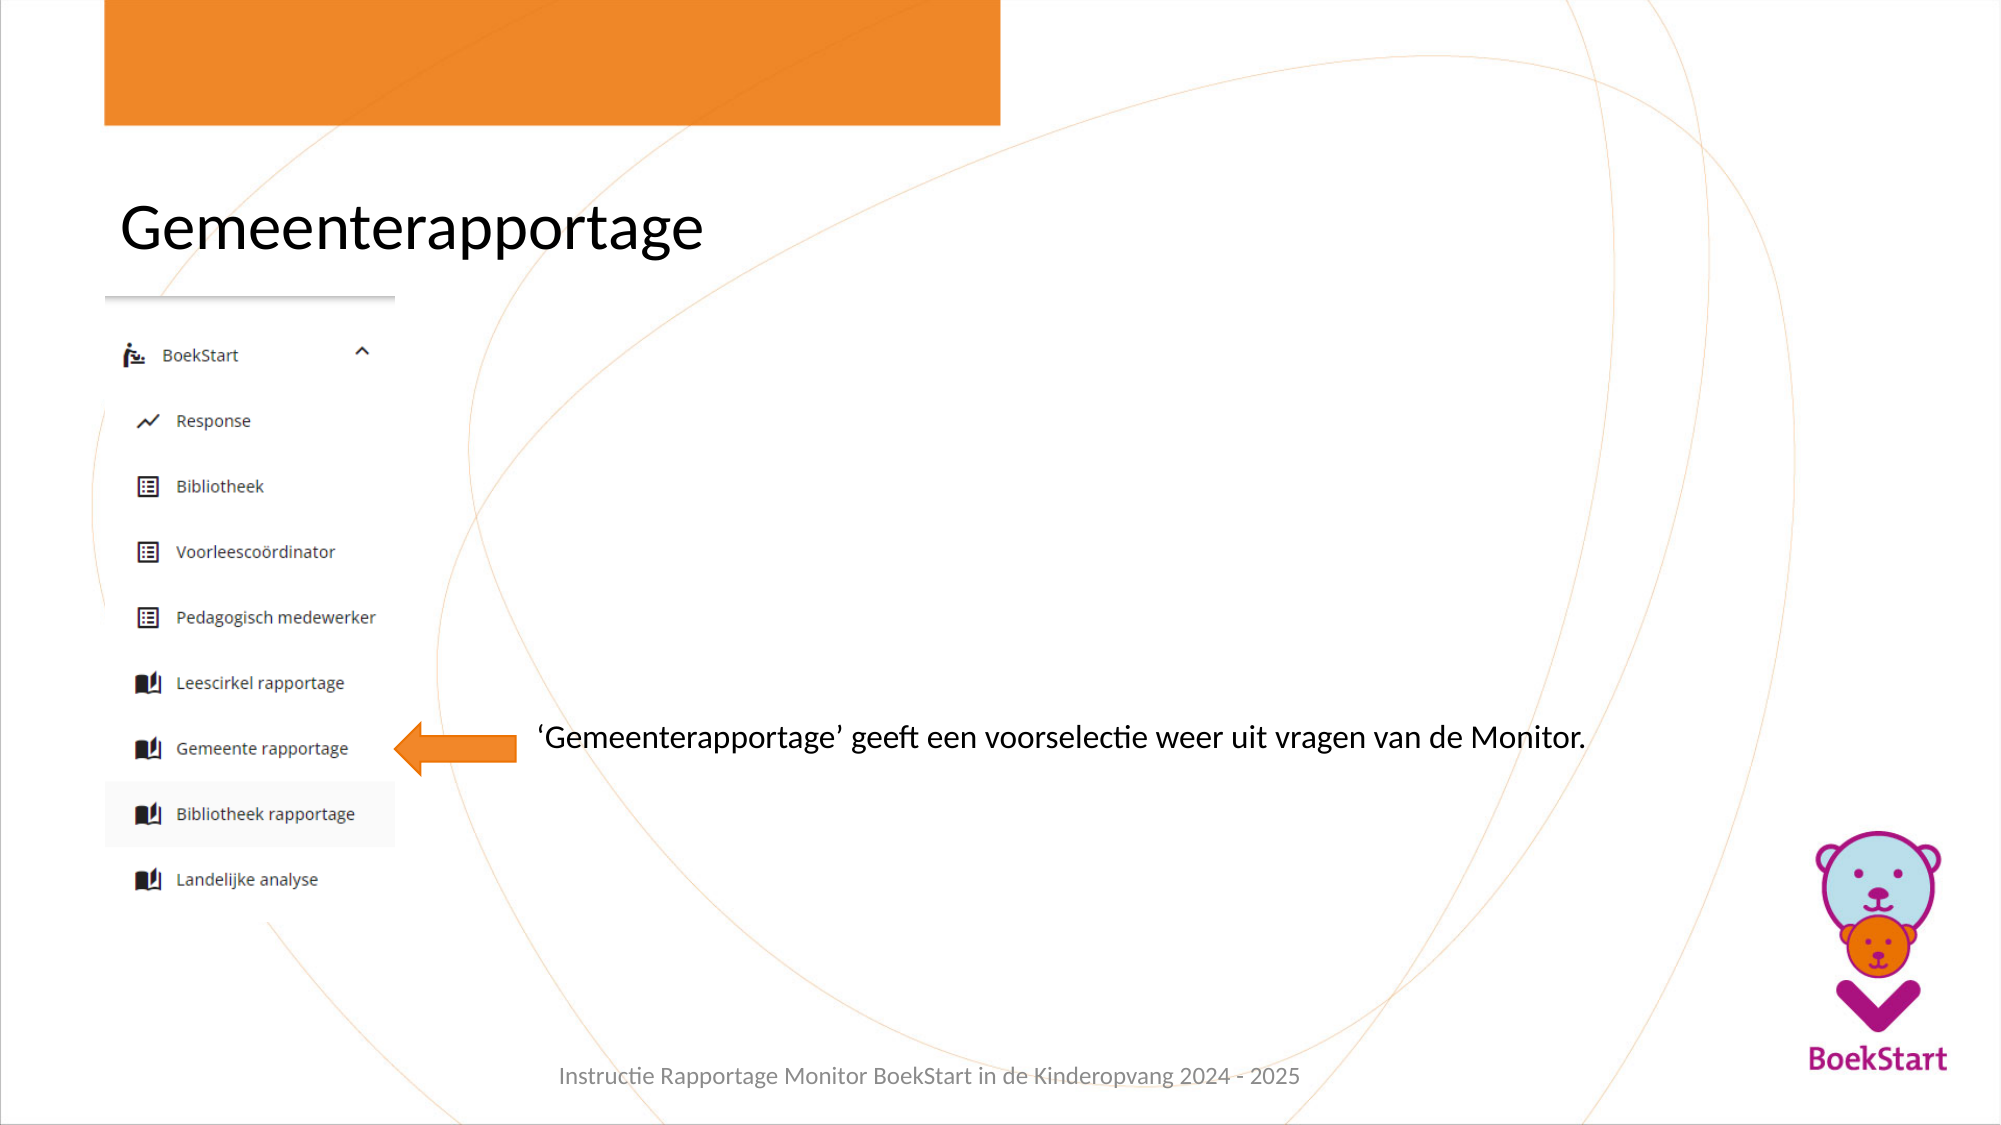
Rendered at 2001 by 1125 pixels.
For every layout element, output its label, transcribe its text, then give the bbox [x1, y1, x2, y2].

footer Instructie Rapportage Monitor BoekStart in de Kinderopvang 2024 - 2025 [486, 1044, 1386, 1105]
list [105, 296, 395, 922]
title Gemeenterapportage [105, 158, 1863, 297]
picture [0, 0, 2001, 1125]
text_box ‘Gemeenterapportage’ geeft een voorselectie weer uit vragen van de Monitor. [521, 707, 1816, 763]
text_box [395, 720, 517, 778]
